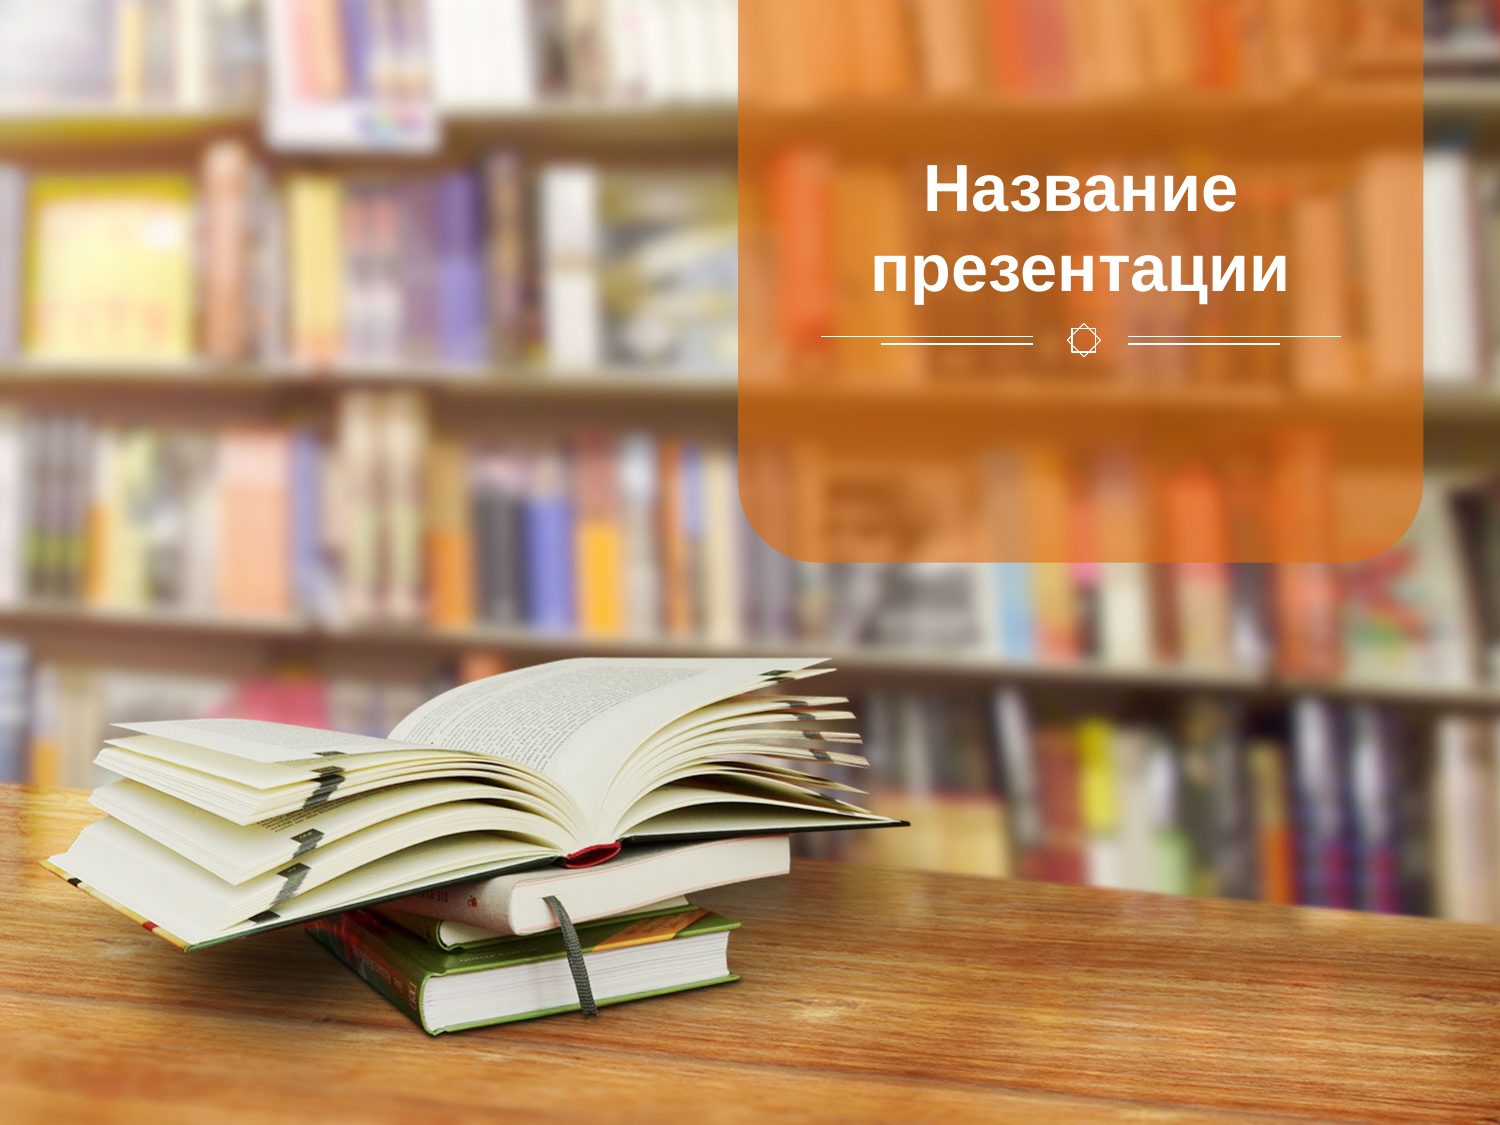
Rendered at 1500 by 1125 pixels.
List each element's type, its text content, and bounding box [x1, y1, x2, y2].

picture [0, 0, 1500, 1125]
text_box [820, 328, 1341, 353]
text_box [736, 0, 1426, 565]
text_box Название презентации [738, 137, 1424, 312]
